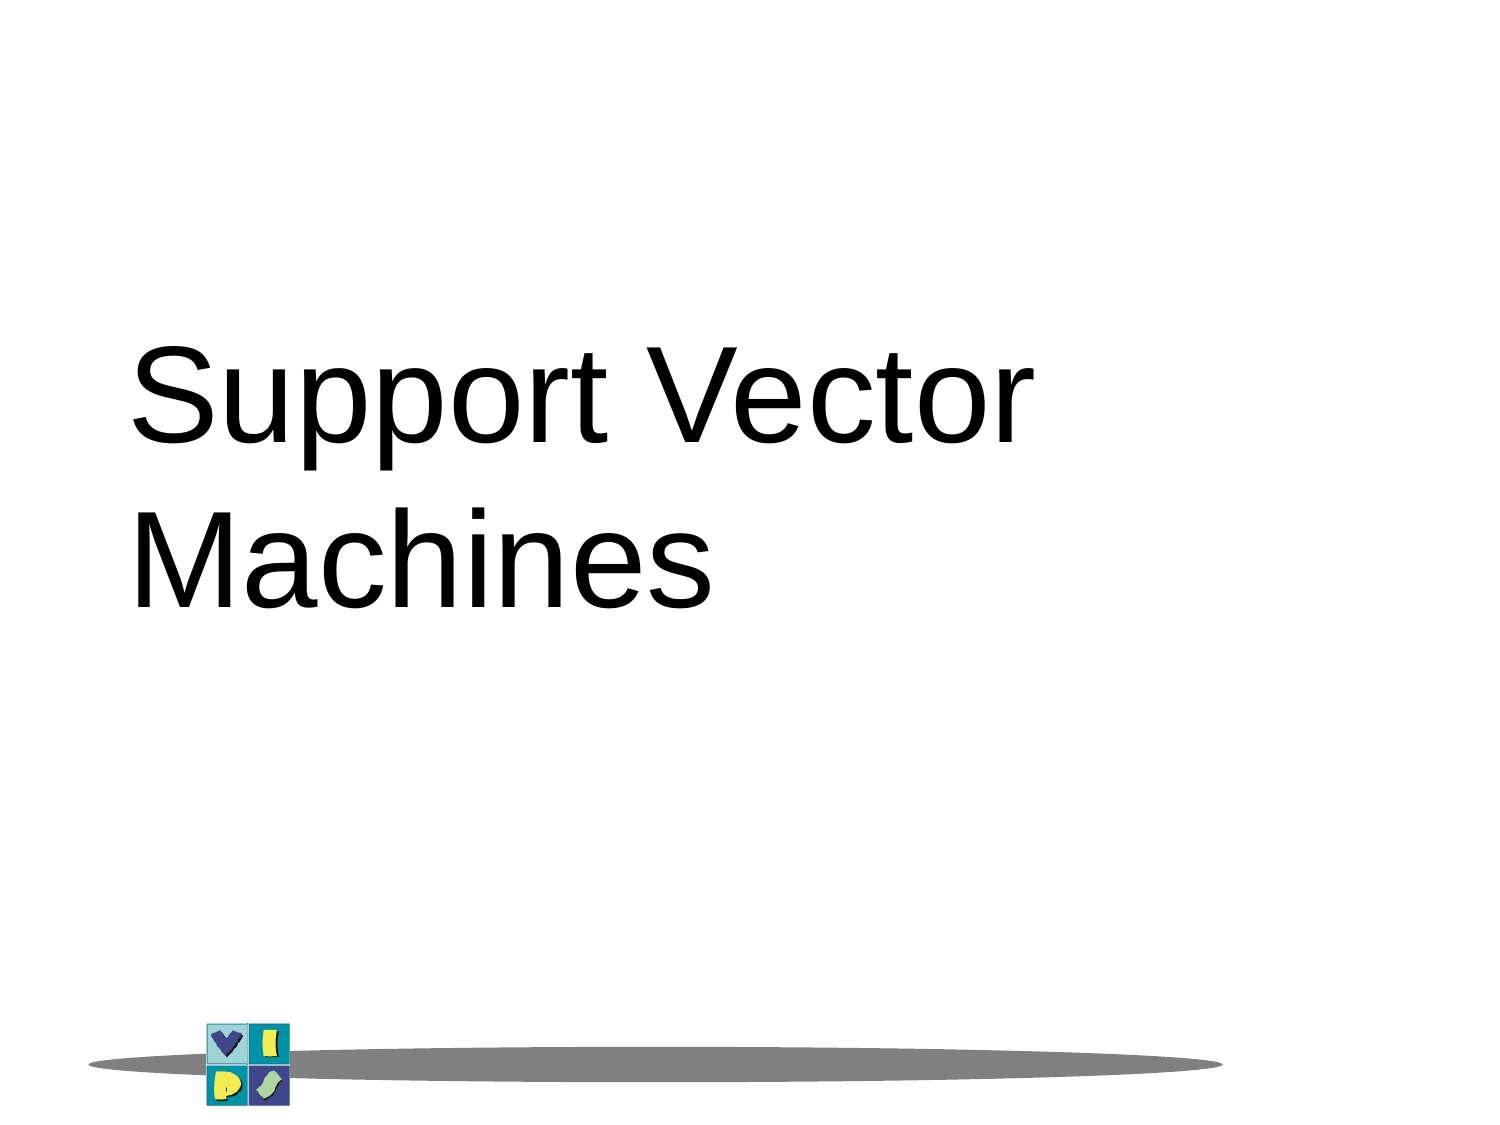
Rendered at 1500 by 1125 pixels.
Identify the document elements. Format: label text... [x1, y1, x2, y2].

picture [206, 1023, 290, 1106]
text_box Support Vector Machines [112, 349, 1388, 591]
